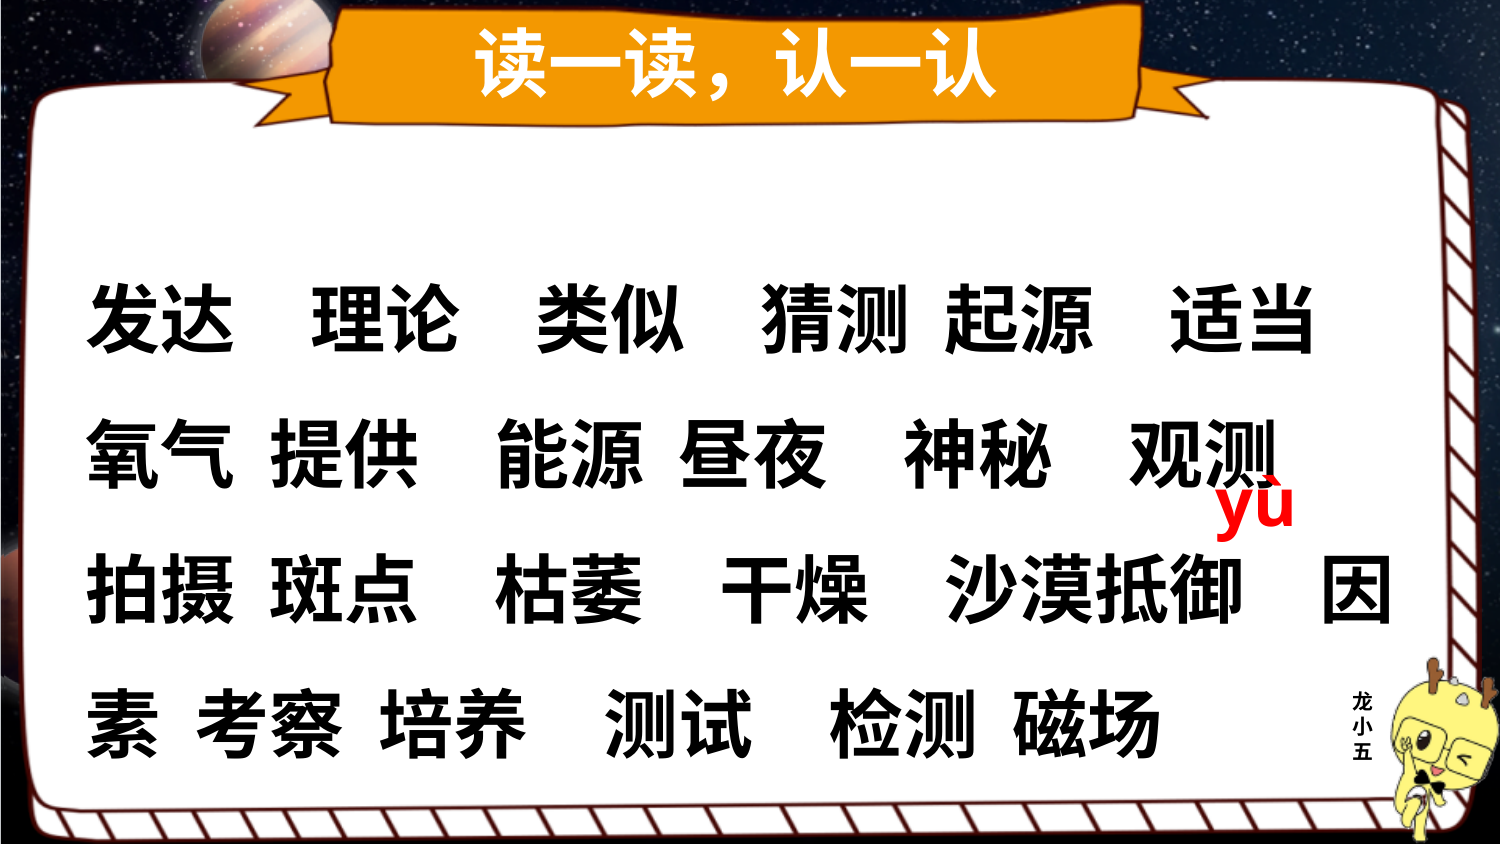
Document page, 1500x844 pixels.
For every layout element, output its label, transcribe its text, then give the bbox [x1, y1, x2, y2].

text_box yù [1179, 459, 1333, 540]
text_box 发达 理论 类似 猜测 起源 适当 氧气 提供 能源 昼夜 神秘 观测 拍摄 斑点 枯萎 干燥 沙漠抵御 因素 考察 培养 测试 检测 磁场 [70, 219, 1430, 775]
picture [0, 0, 1500, 844]
text_box 读一读，认一认 [458, 8, 1014, 114]
